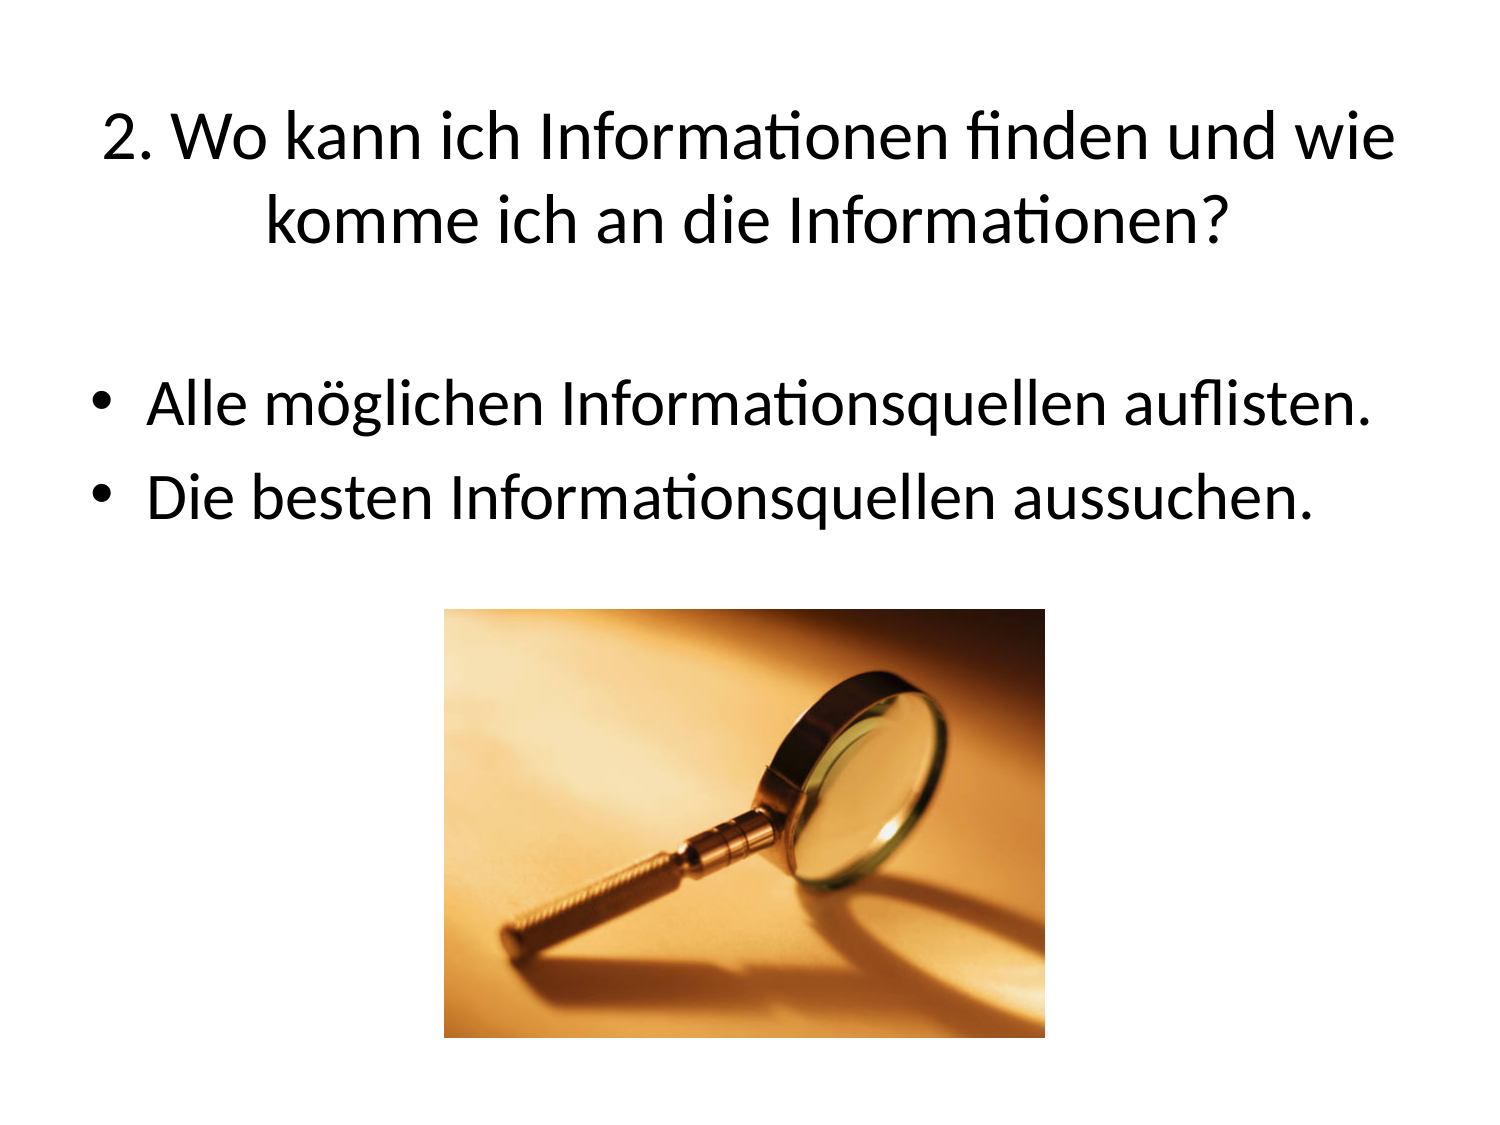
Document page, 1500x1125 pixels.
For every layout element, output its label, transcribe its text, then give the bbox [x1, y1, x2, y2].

list Alle möglichen Informationsquellen auflisten. Die besten Informationsquellen aussuchen. [75, 351, 1425, 1094]
title 2. Wo kann ich Informationen finden und wie komme ich an die Informationen? [75, 79, 1425, 268]
picture [444, 609, 1045, 1038]
